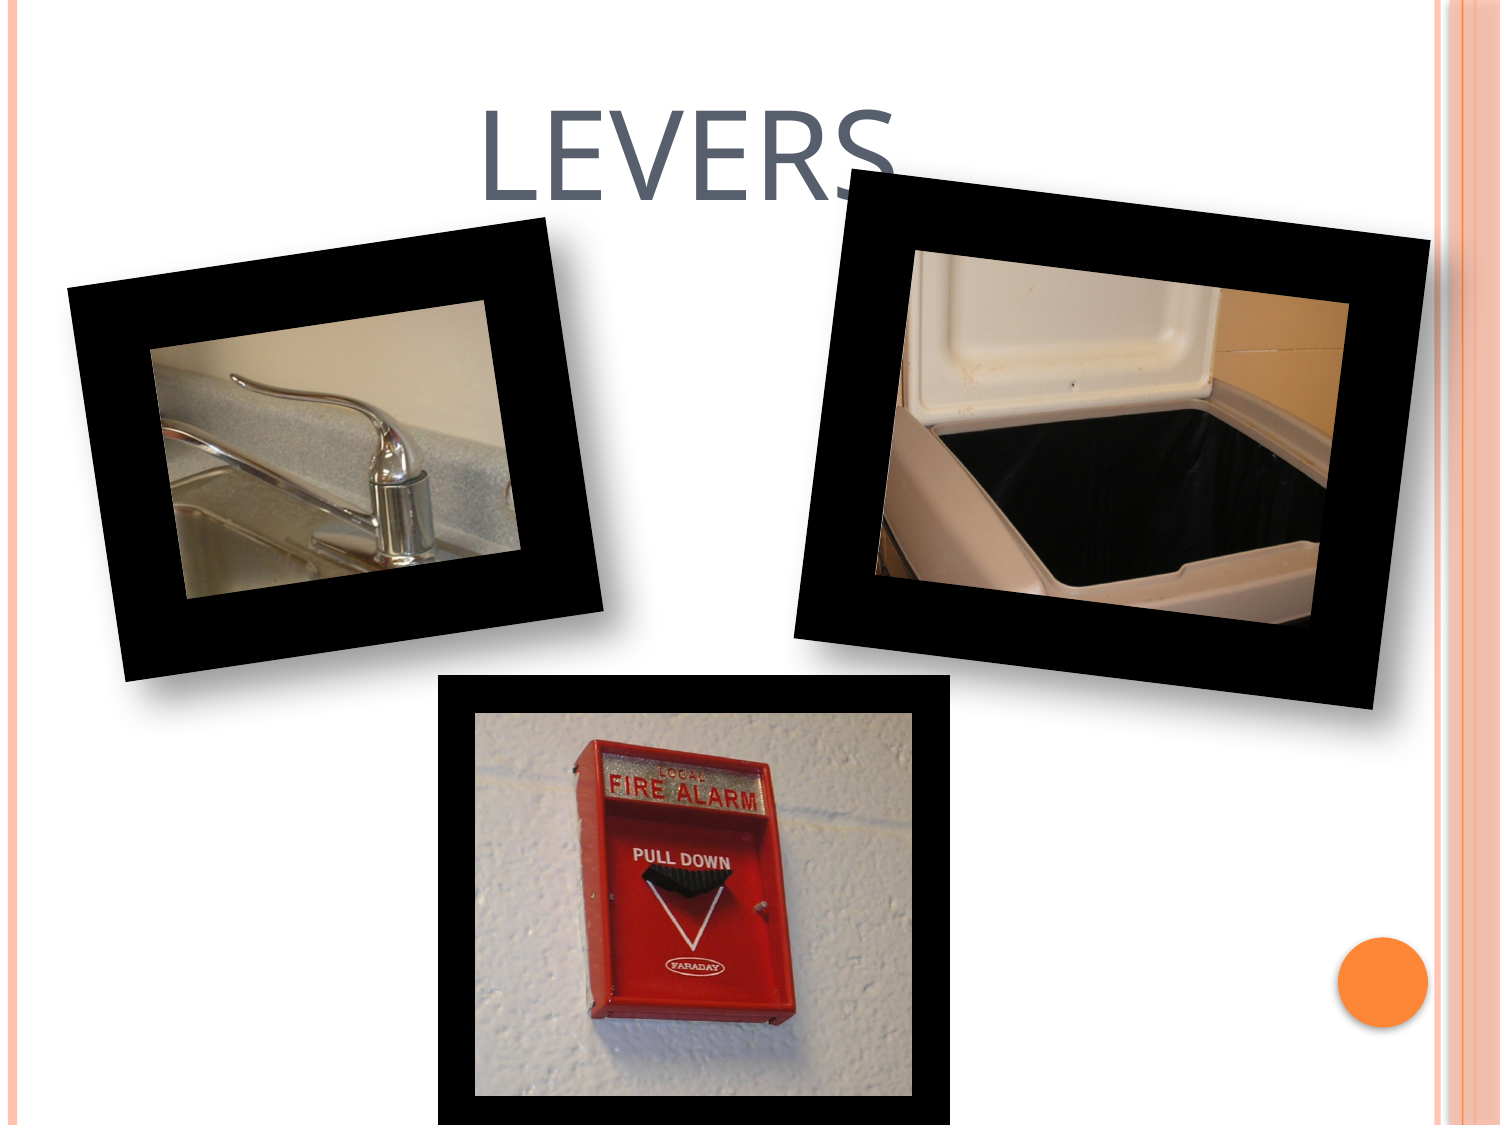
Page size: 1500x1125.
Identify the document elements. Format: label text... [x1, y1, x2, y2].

title Levers [75, 45, 1300, 233]
picture [876, 251, 1349, 628]
picture [151, 301, 520, 598]
picture [474, 711, 913, 1097]
